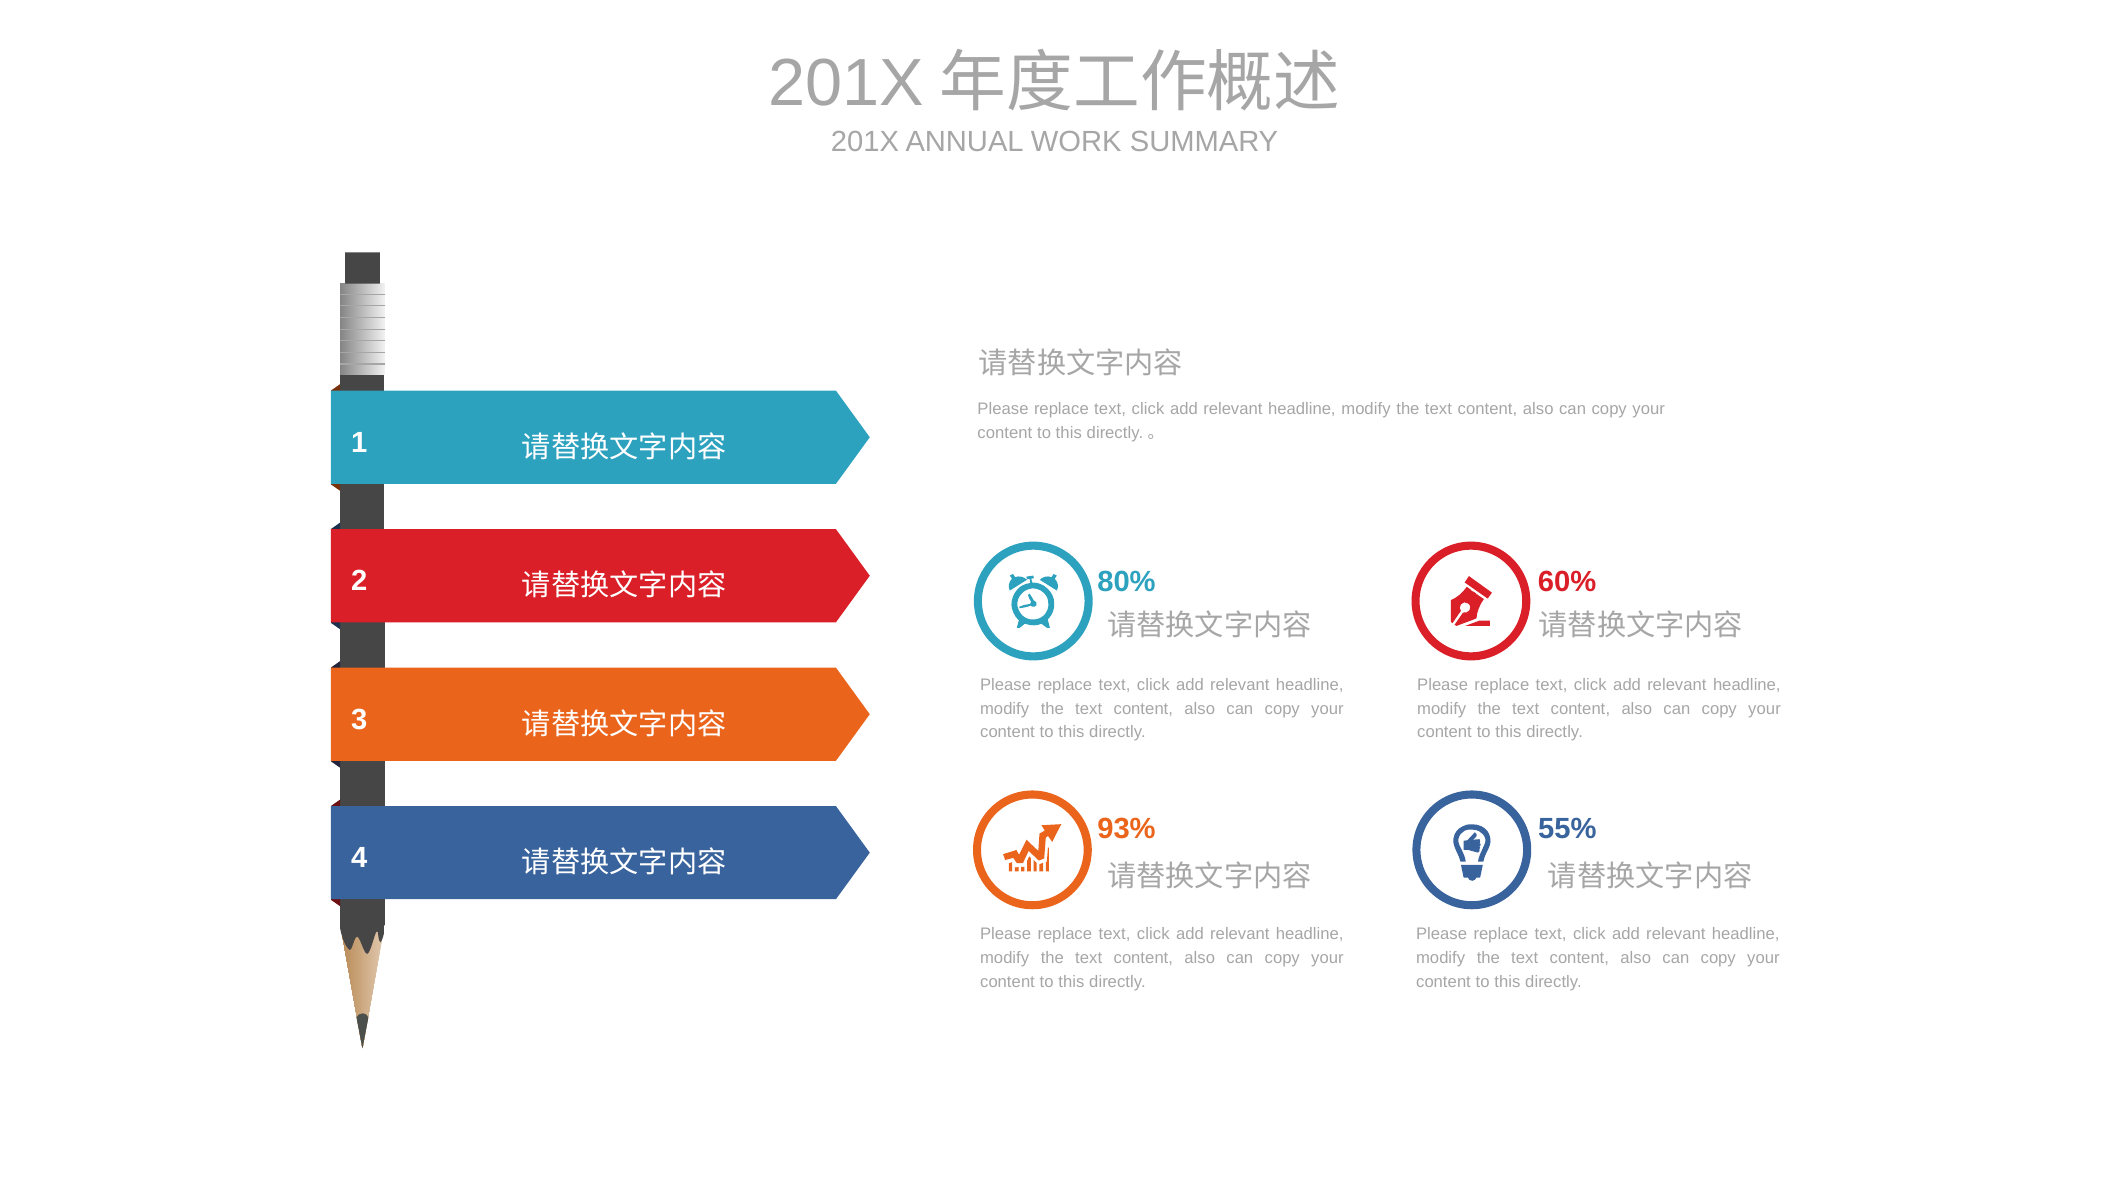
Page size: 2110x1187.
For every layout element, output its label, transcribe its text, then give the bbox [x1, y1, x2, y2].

text_box Please replace text, click add relevant headline, modify the text content, also can copy your content to this directly. [1401, 912, 1795, 999]
text_box 请替换文字内容 [1092, 842, 1328, 900]
text_box 请替换文字内容 [1523, 592, 1759, 649]
text_box [1411, 789, 1533, 911]
text_box [1045, 847, 1049, 872]
text_box [1008, 573, 1055, 628]
text_box 请替换文字内容 [1533, 842, 1768, 900]
text_box Please replace text, click add relevant headline, modify the text content, also can copy your content to this directly.。 [962, 386, 1681, 449]
text_box [1410, 540, 1523, 662]
text_box Please replace text, click add relevant headline, modify the text content, also can copy your content to this directly. [965, 912, 1359, 999]
text_box [972, 540, 1092, 662]
text_box [1460, 864, 1483, 881]
text_box 93% [1082, 795, 1171, 853]
text_box [1039, 573, 1058, 591]
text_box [330, 252, 870, 1049]
text_box 201X ANNUAL WORK SUMMARY [824, 122, 1285, 158]
text_box 请替换文字内容 [1092, 592, 1328, 649]
text_box Please replace text, click add relevant headline, modify the text content, also can copy your content to this directly. [1402, 662, 1796, 749]
text_box 80% [1082, 547, 1171, 605]
text_box [1033, 860, 1037, 872]
text_box [1450, 576, 1492, 626]
text_box [1039, 862, 1044, 872]
text_box 60% [1523, 547, 1612, 605]
text_box [1003, 824, 1062, 864]
text_box [1453, 824, 1491, 862]
text_box Please replace text, click add relevant headline, modify the text content, also can copy your content to this directly. [965, 662, 1359, 749]
text_box [1008, 862, 1013, 872]
text_box [971, 789, 1092, 911]
text_box 201X年度工作概述 [730, 38, 1379, 119]
text_box 请替换文字内容 [963, 330, 1199, 386]
text_box [1027, 856, 1031, 872]
text_box 55% [1523, 795, 1612, 853]
